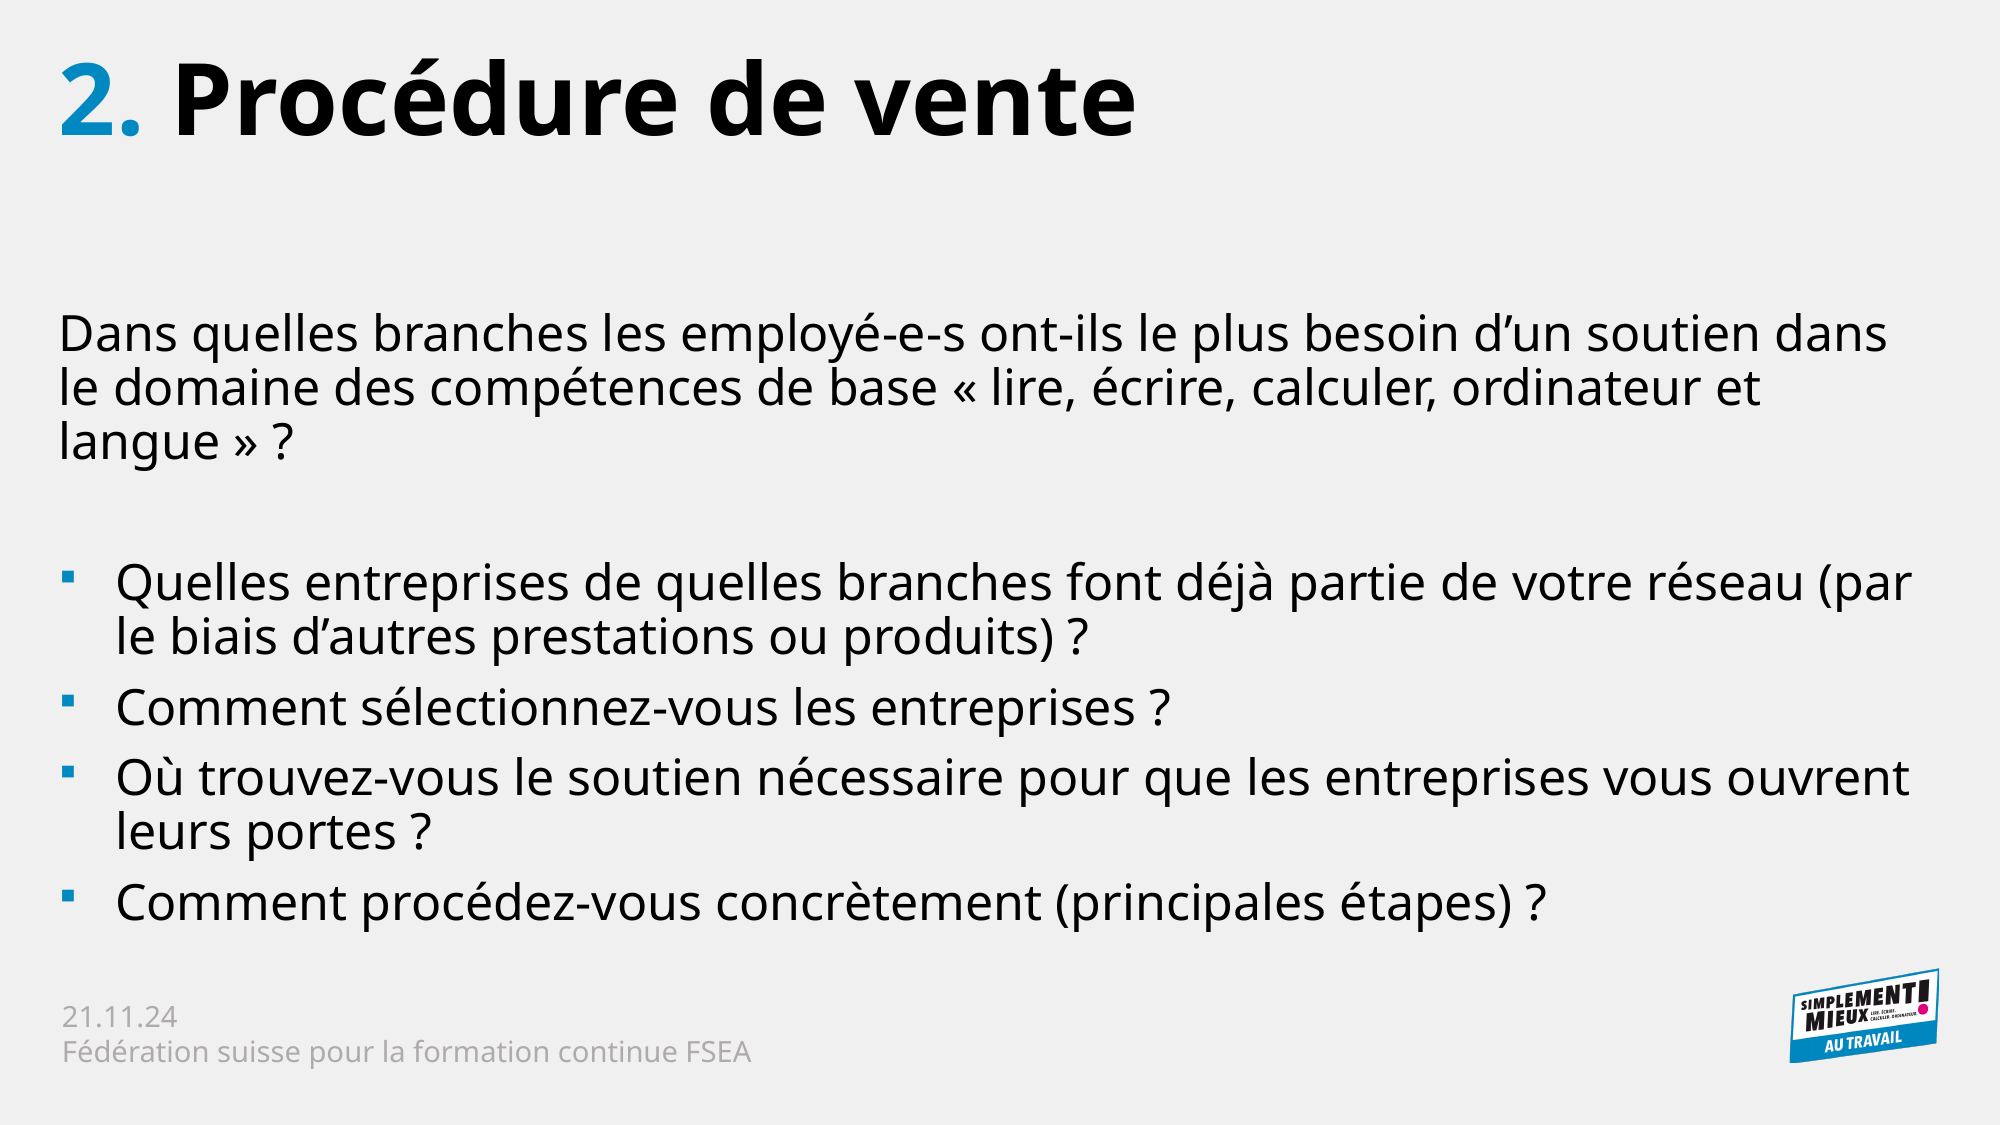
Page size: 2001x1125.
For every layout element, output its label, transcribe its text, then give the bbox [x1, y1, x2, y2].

text_box Dans quelles branches les employé-e-s ont-ils le plus besoin d’un soutien dans le domaine des compétences de base « lire, écrire, calculer, ordinateur et langue » ? Quelles entreprises de quelles branches font déjà partie de votre réseau (par le biais d’autres prestations ou produits) ? Comment sélectionnez-vous les entreprises ? Où trouvez-vous le soutien nécessaire pour que les entreprises vous ouvrent leurs portes ? Comment procédez-vous concrètement (principales étapes) ? [43, 300, 1939, 895]
text_box 2. Procédure de vente [43, 25, 1923, 180]
